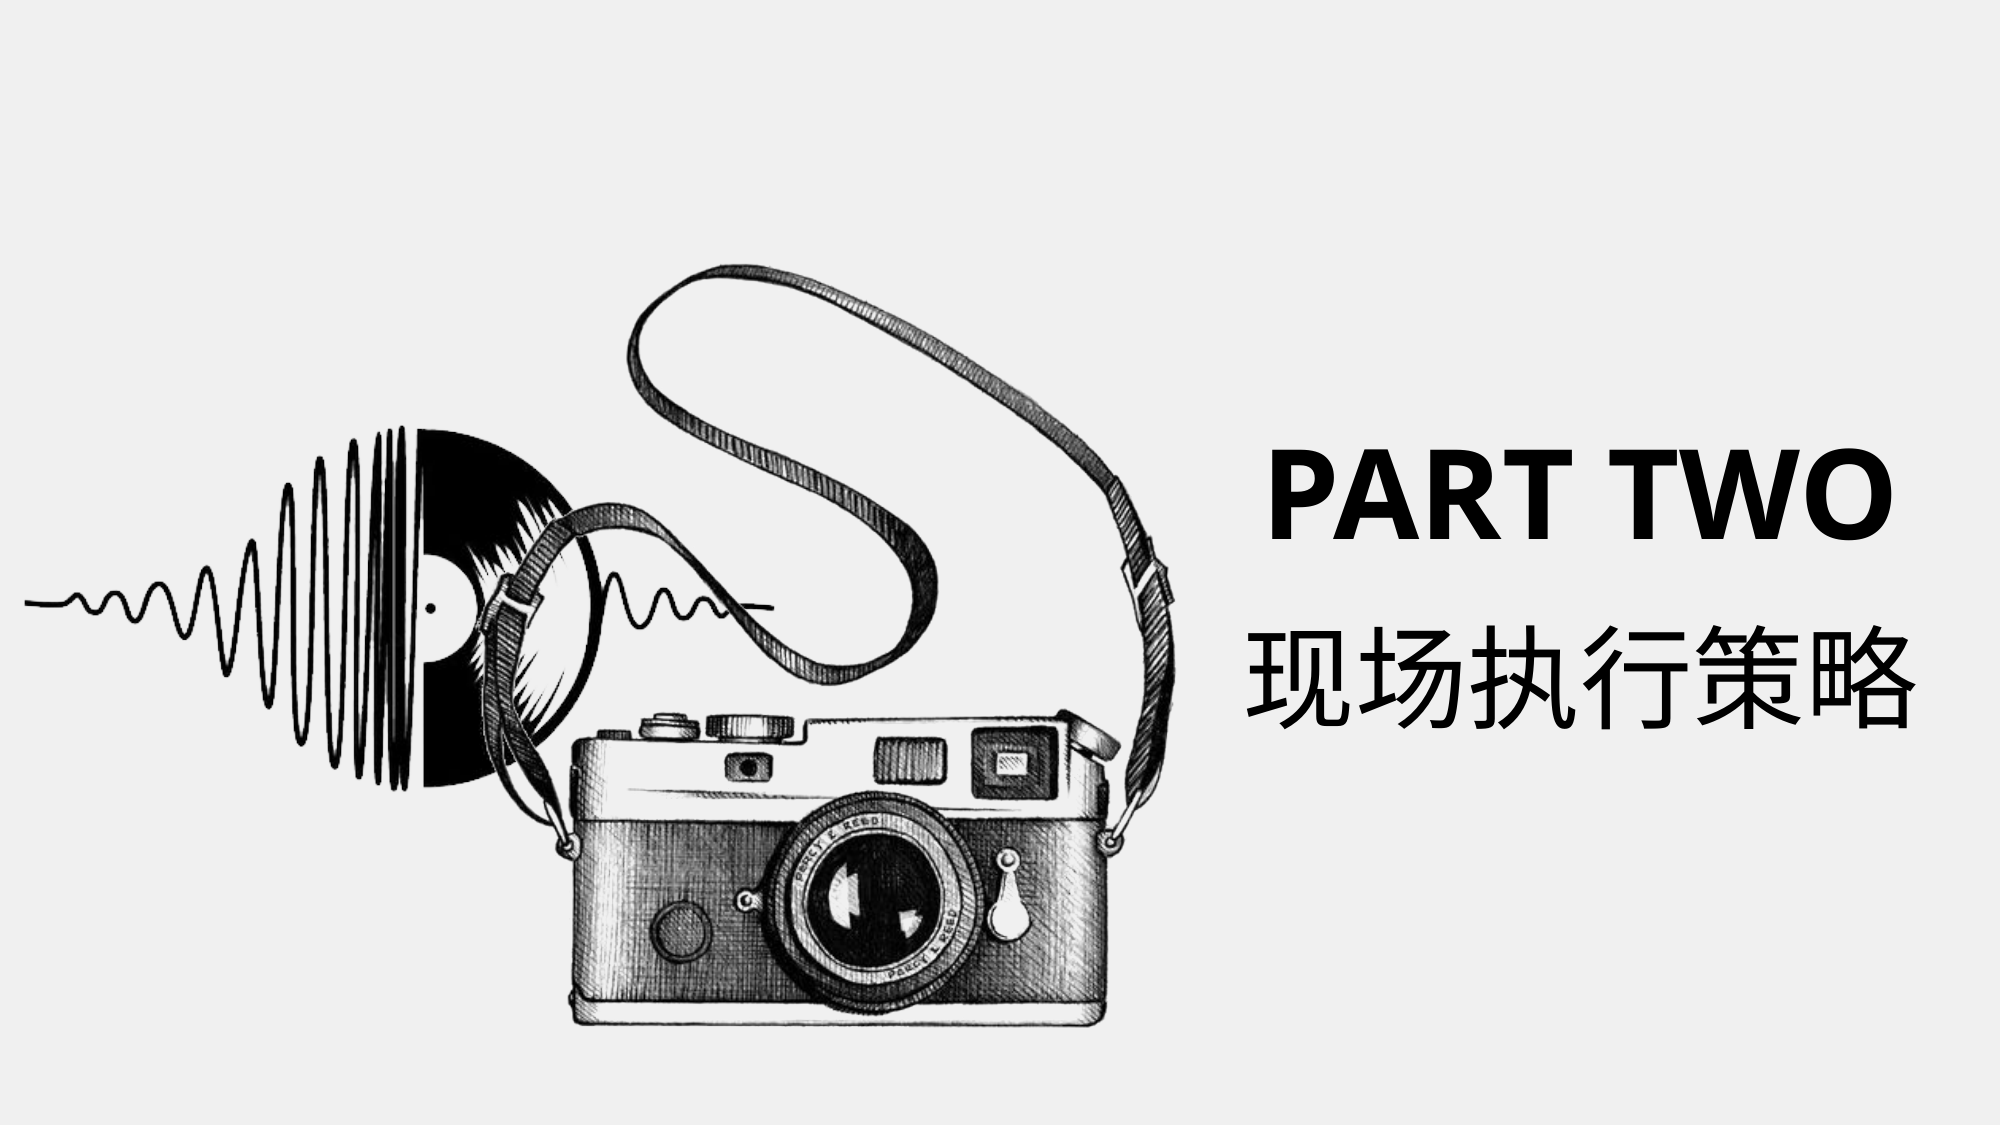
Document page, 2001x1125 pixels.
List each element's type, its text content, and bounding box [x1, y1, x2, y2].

text_box 现场执行策略 [1057, 600, 2000, 750]
picture [0, 52, 1285, 1125]
text_box PART TWO [1057, 407, 2000, 572]
